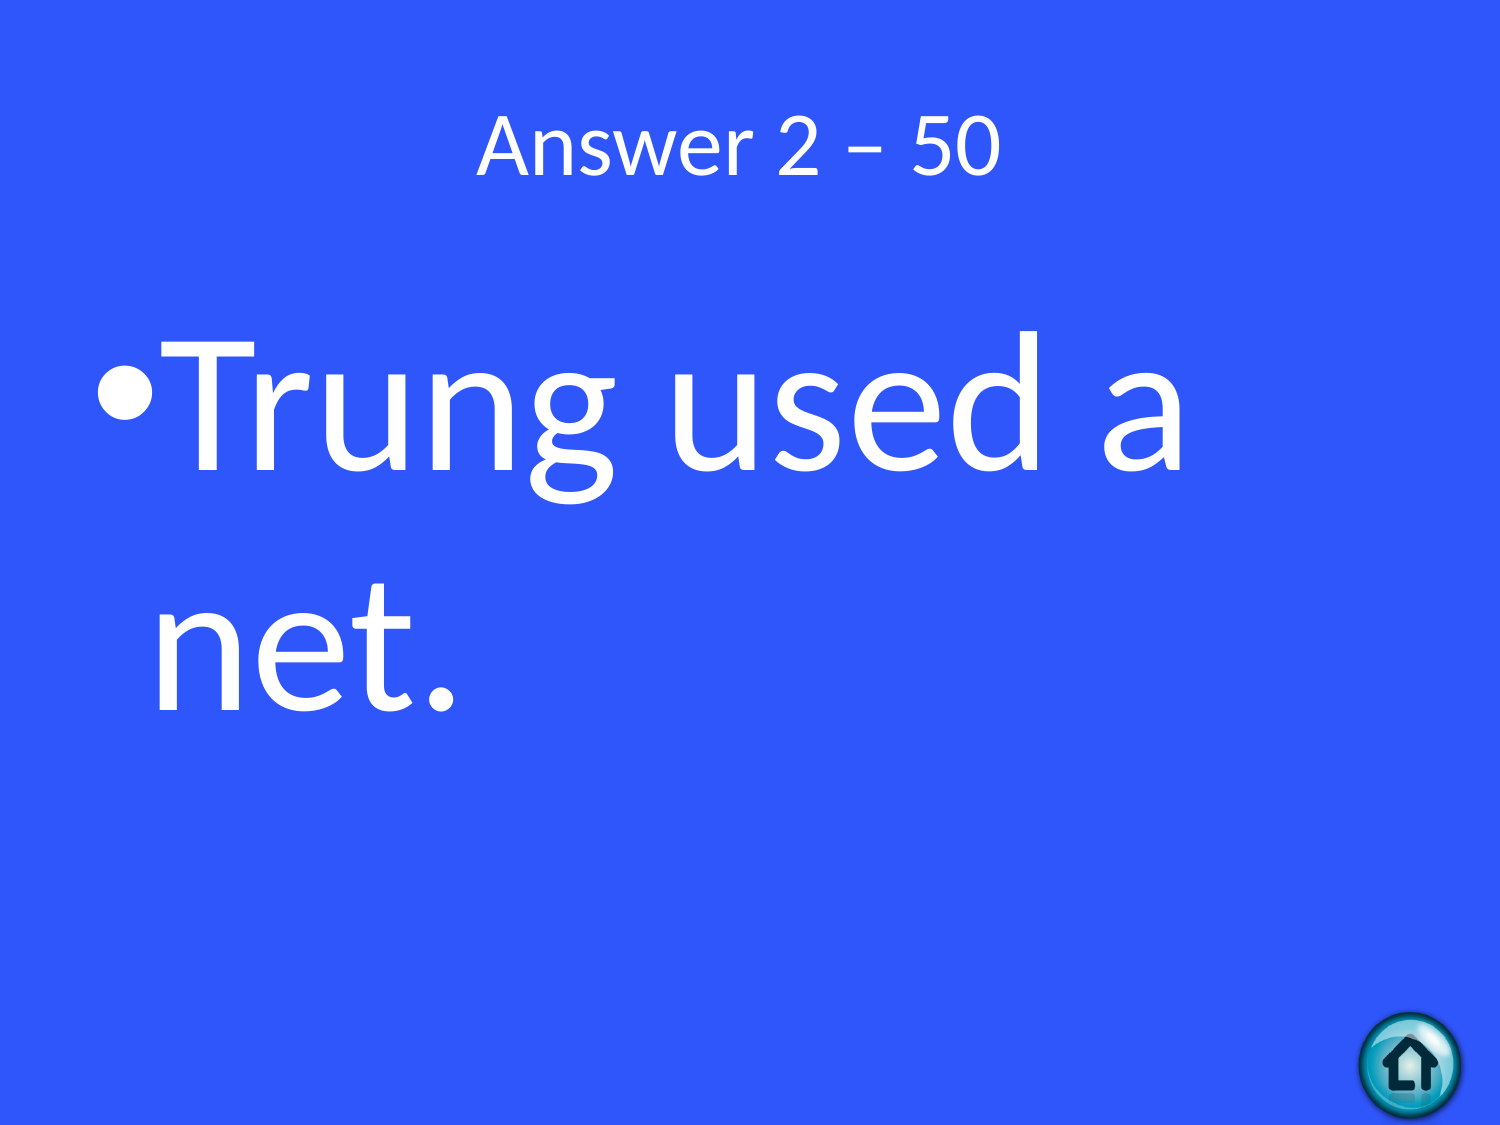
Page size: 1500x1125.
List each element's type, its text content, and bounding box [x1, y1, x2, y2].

list Trung used a net. [75, 262, 1425, 1005]
picture [1349, 1006, 1469, 1125]
title Answer 2 – 50 [75, 45, 1425, 233]
